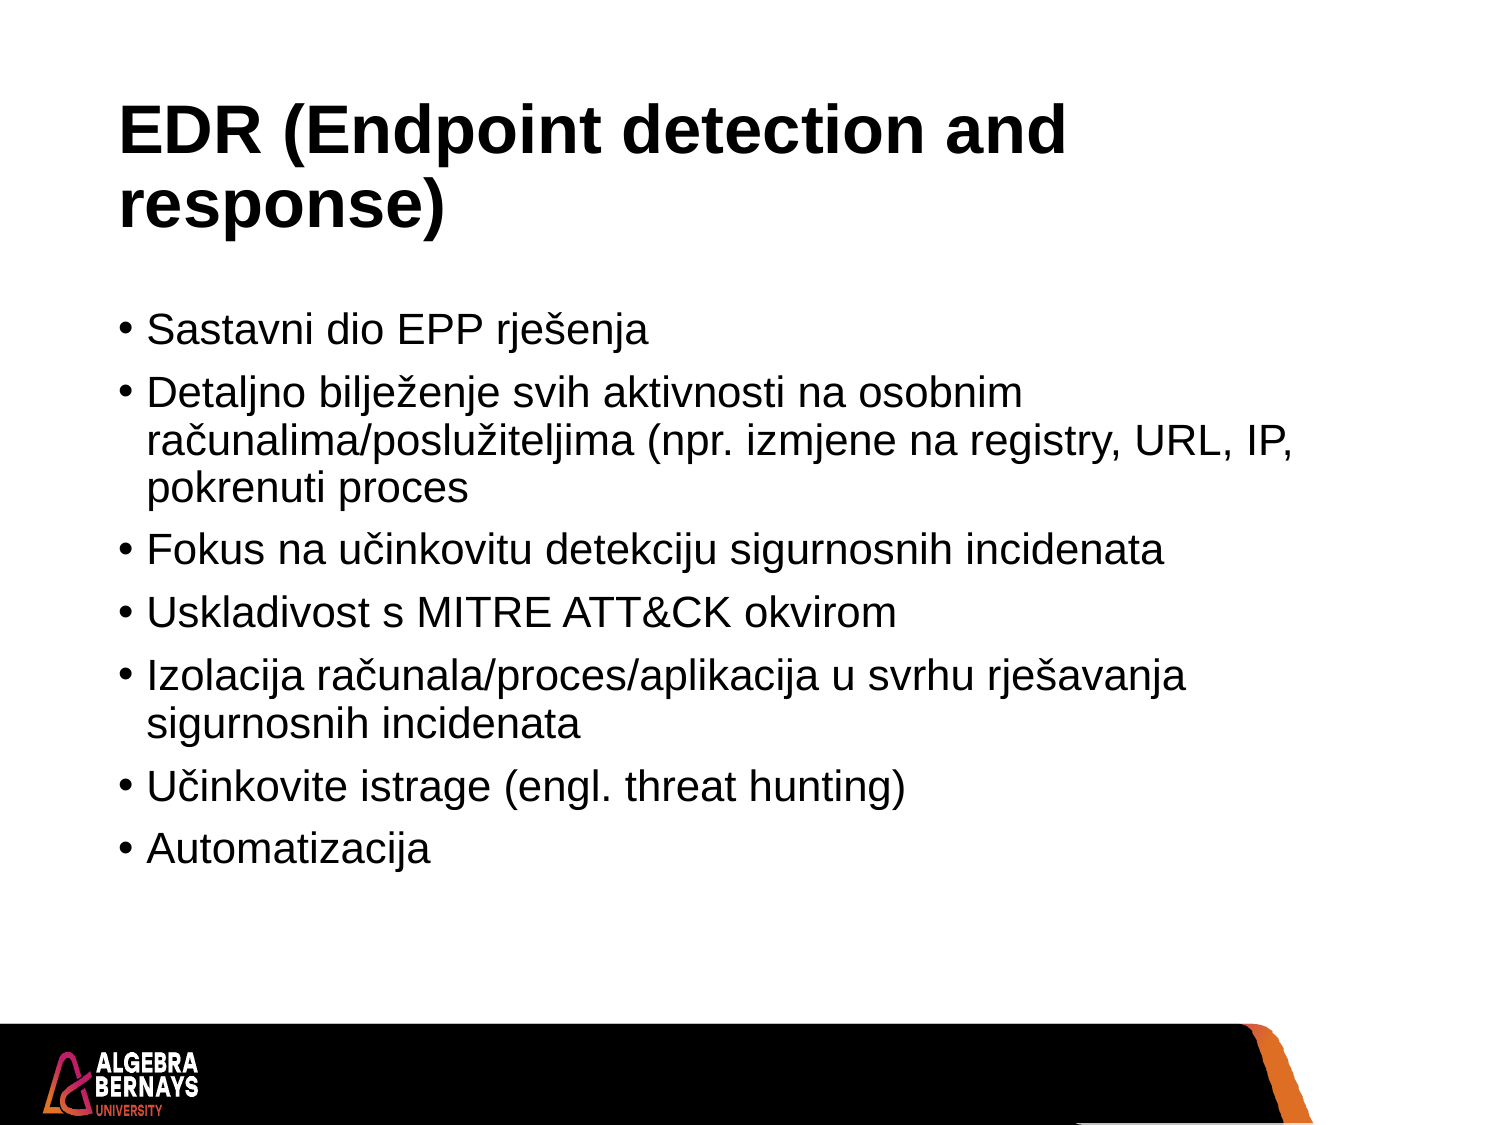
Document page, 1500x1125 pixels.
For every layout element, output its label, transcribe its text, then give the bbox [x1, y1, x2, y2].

title EDR (Endpoint detection and response) [103, 59, 1397, 278]
picture [0, 1023, 1468, 1125]
list Sastavni dio EPP rješenja Detaljno bilježenje svih aktivnosti na osobnim računalima/poslužiteljima (npr. izmjene na registry, URL, IP, pokrenuti proces Fokus na učinkovitu detekciju sigurnosnih incidenata Uskladivost s MITRE ATT&CK okvirom Izolacija računala/proces/aplikacija u svrhu rješavanja sigurnosnih incidenata Učinkovite istrage (engl. threat hunting) Automatizacija [103, 299, 1397, 1014]
